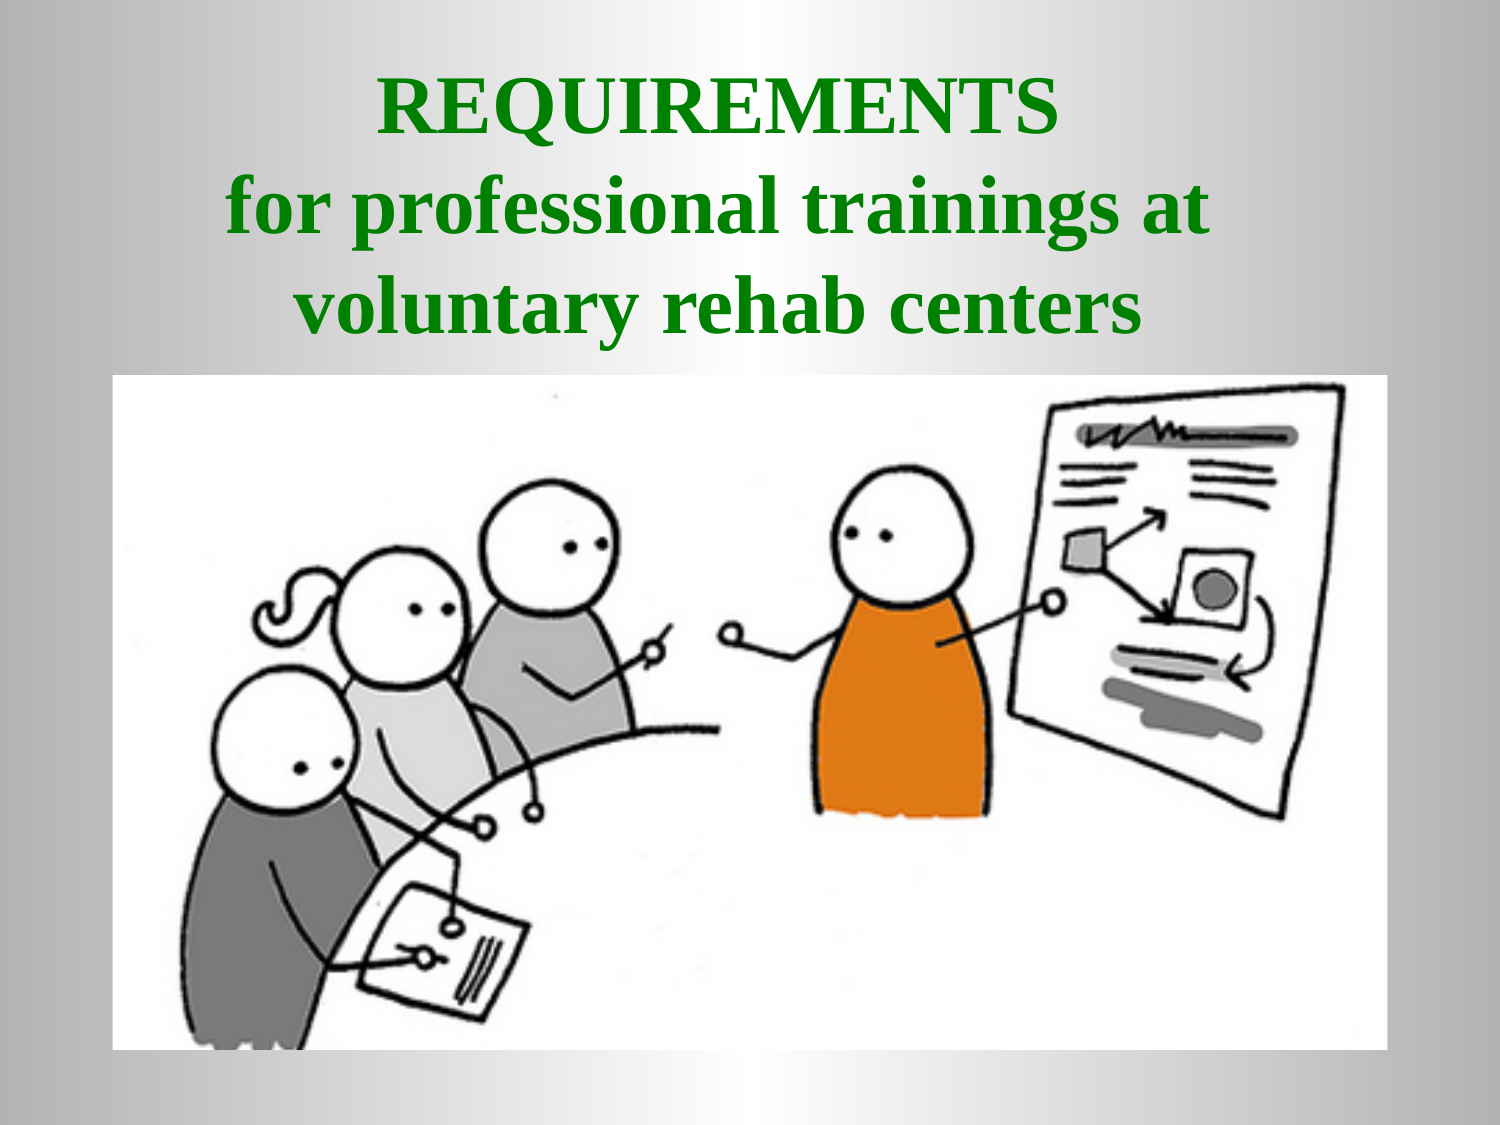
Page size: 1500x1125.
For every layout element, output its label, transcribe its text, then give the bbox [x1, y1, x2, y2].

title REQUIREMENTS for professional trainings at voluntary rehab centers [75, 37, 1363, 364]
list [112, 374, 1388, 1051]
